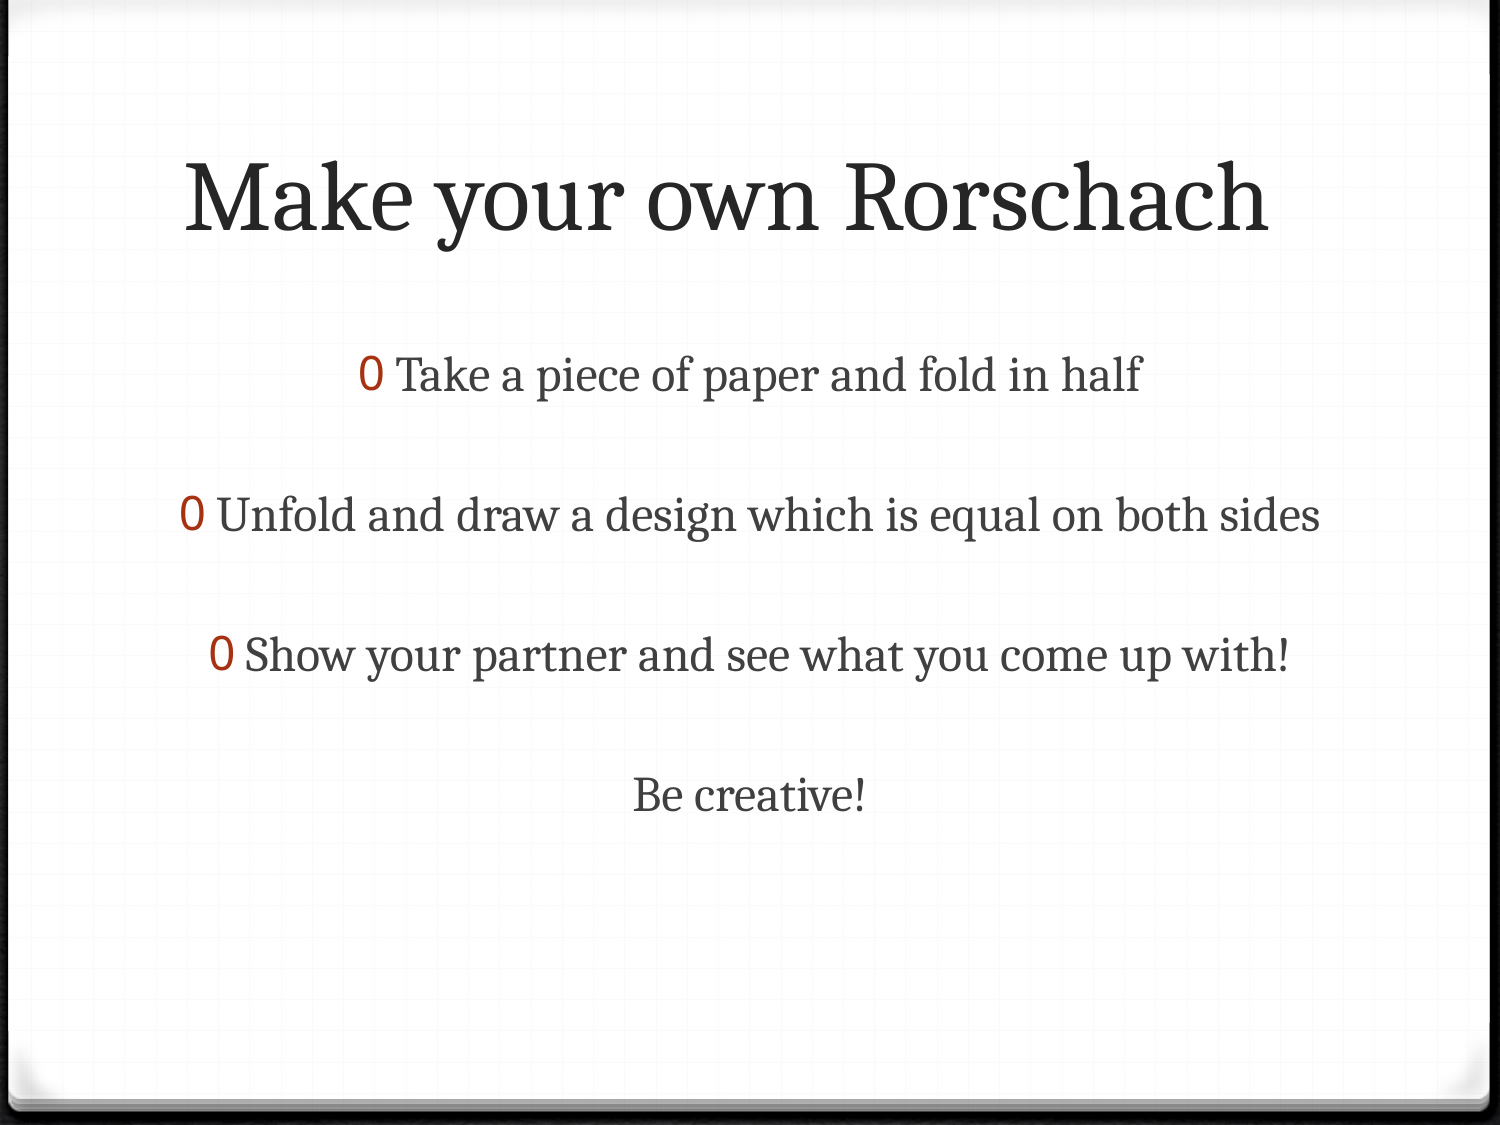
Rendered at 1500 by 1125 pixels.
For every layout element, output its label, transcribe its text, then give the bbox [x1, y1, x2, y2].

title Make your own Rorschach [90, 71, 1410, 309]
picture [0, 0, 1500, 1125]
list Take a piece of paper and fold in half Unfold and draw a design which is equal on both sides Show your partner and see what you come up with! Be creative! [137, 334, 1363, 983]
